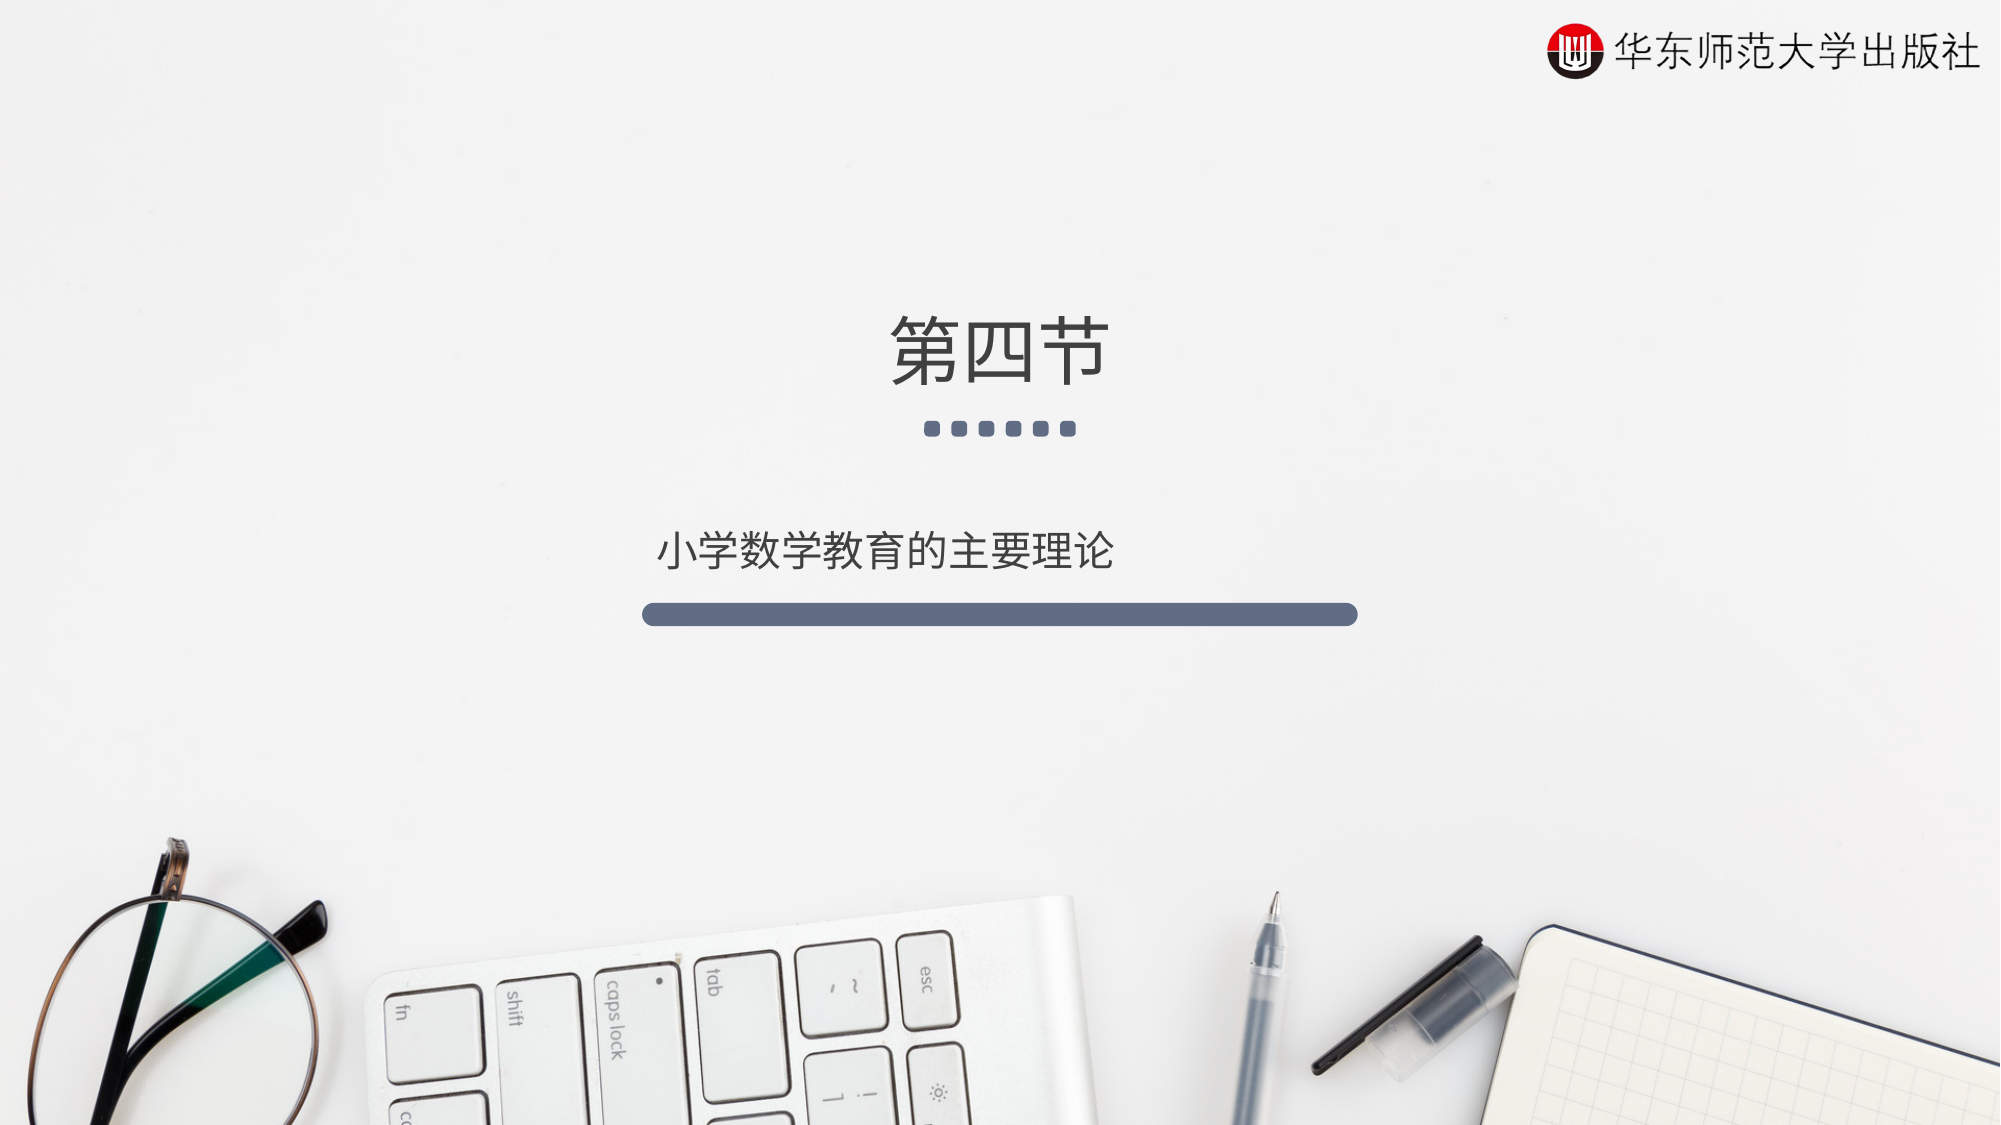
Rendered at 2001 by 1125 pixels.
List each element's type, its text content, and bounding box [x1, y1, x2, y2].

text_box 第四节 [638, 296, 1361, 402]
text_box 小学数学教育的主要理论 [656, 525, 1344, 576]
text_box [641, 601, 1359, 628]
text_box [1536, 13, 1989, 83]
picture [0, 0, 2000, 1125]
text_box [924, 420, 1076, 437]
